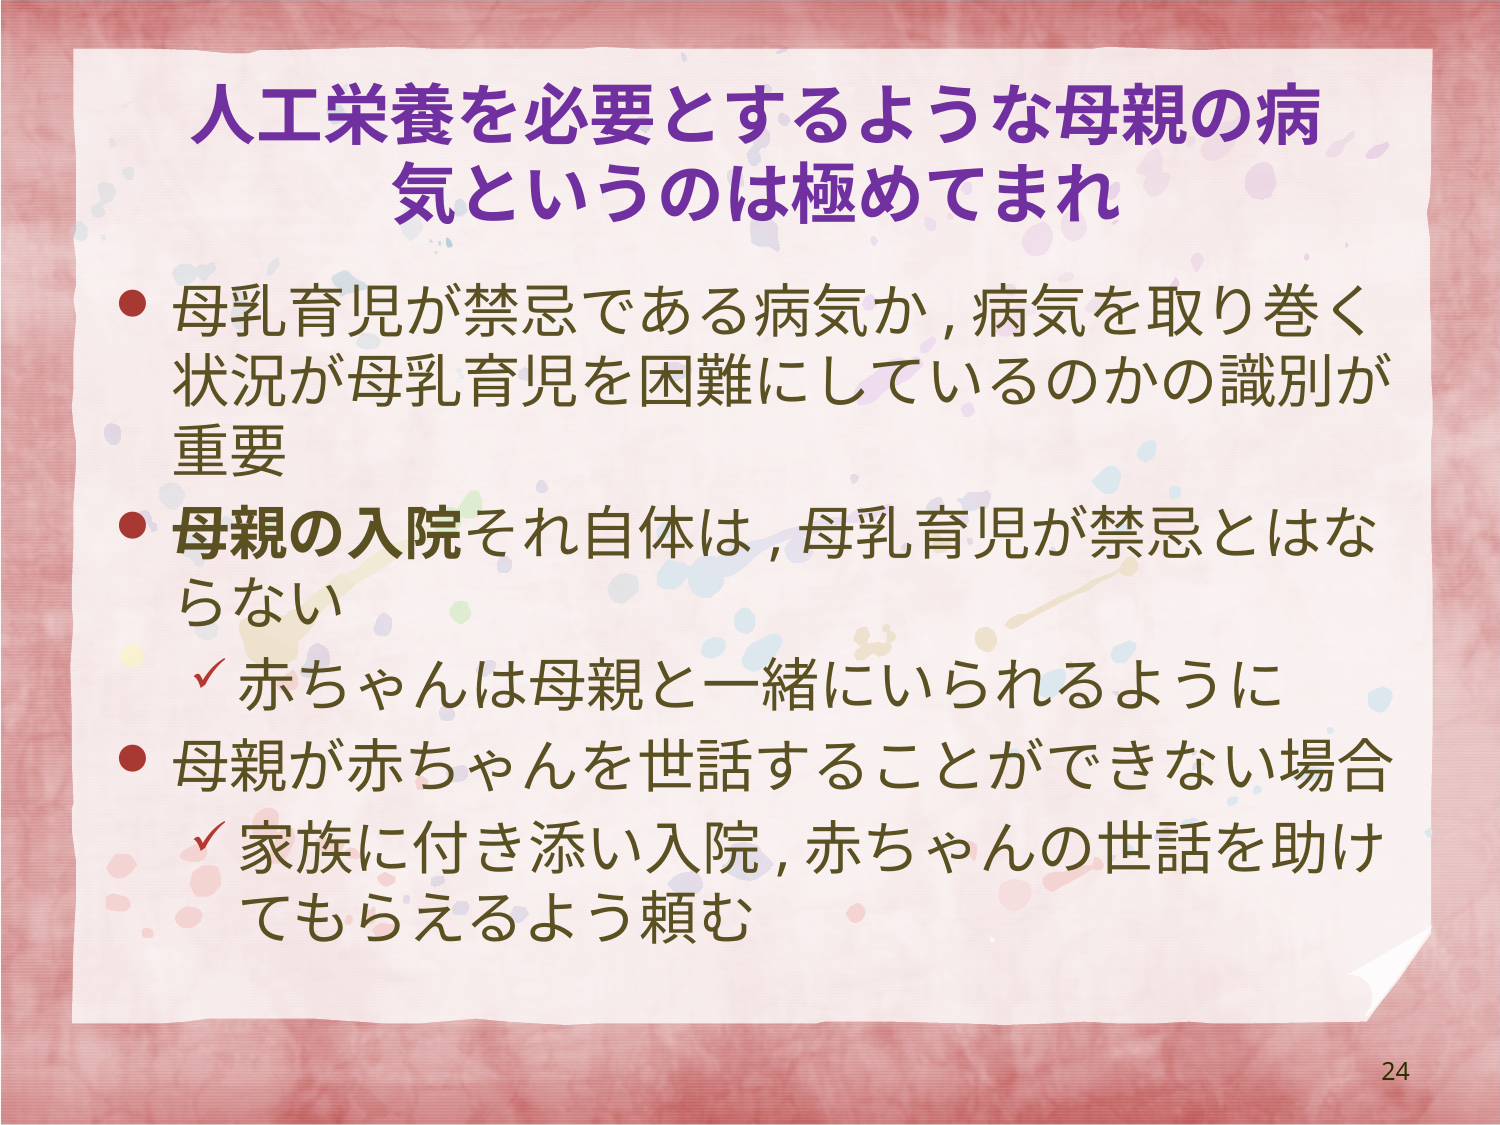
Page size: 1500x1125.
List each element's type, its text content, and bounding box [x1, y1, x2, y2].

list 母乳育児が禁忌である病気か,病気を取り巻く状況が母乳育児を困難にしているのかの識別が重要 母親の入院それ自体は,母乳育児が禁忌とはならない 赤ちゃんは母親と一緒にいられるように 母親が赤ちゃんを世話することができない場合 家族に付き添い入院,赤ちゃんの世話を助けてもらえるよう頼む [100, 266, 1436, 954]
picture [0, 0, 1500, 1125]
slide_number 24 [1074, 1042, 1425, 1103]
title 人工栄養を必要とするような母親の病気というのは極めてまれ [152, 93, 1360, 212]
